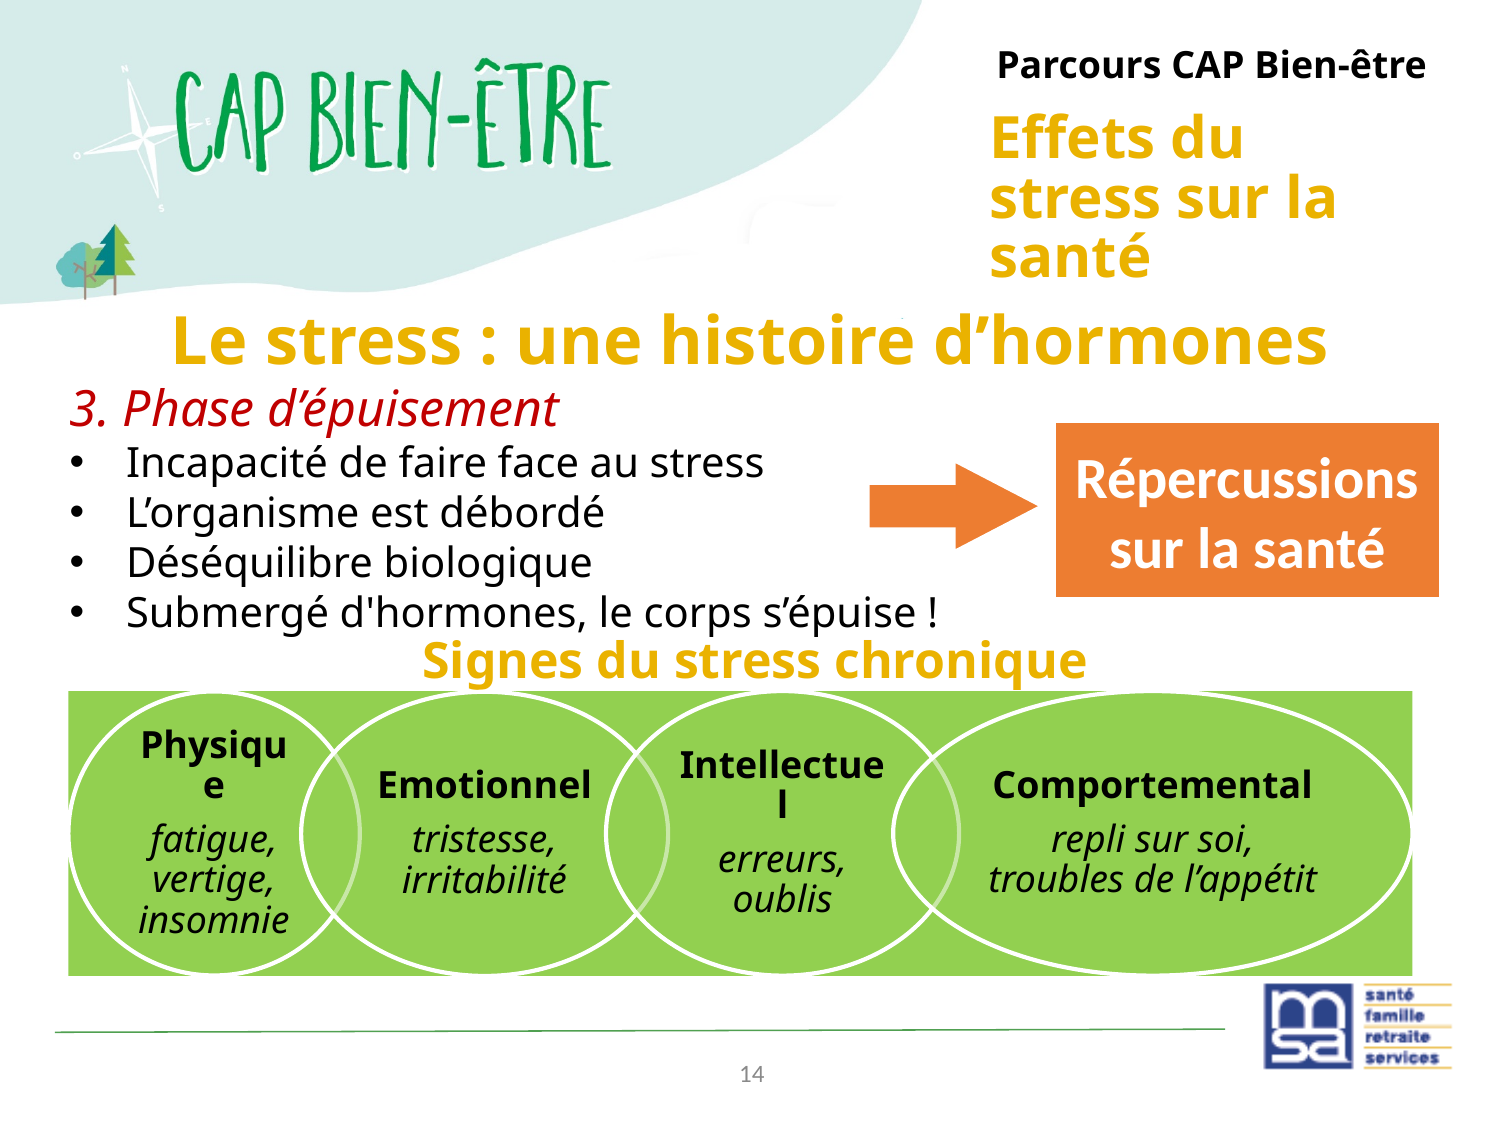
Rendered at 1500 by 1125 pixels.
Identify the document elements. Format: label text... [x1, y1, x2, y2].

text_box Signes du stress chronique [35, 621, 1475, 697]
text_box Le stress : une histoire d’hormones [0, 303, 1500, 386]
text_box Répercussions sur la santé [1054, 421, 1441, 598]
text_box Effets du stress sur la santé [950, 125, 1378, 275]
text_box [54, 1028, 1226, 1033]
slide_number – 14 [560, 1027, 1245, 1042]
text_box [68, 690, 1413, 977]
text_box 14 [54, 1042, 1245, 1103]
text_box Parcours CAP Bien-être [968, 34, 1455, 94]
text_box 3. Phase d’épuisement Incapacité de faire face au stress L’organisme est débordé Déséquilibre biologique Submergé d'hormones, le corps s’épuise ! [54, 386, 1055, 621]
picture [0, 0, 941, 320]
text_box [868, 461, 1041, 551]
picture [1250, 929, 1476, 1125]
